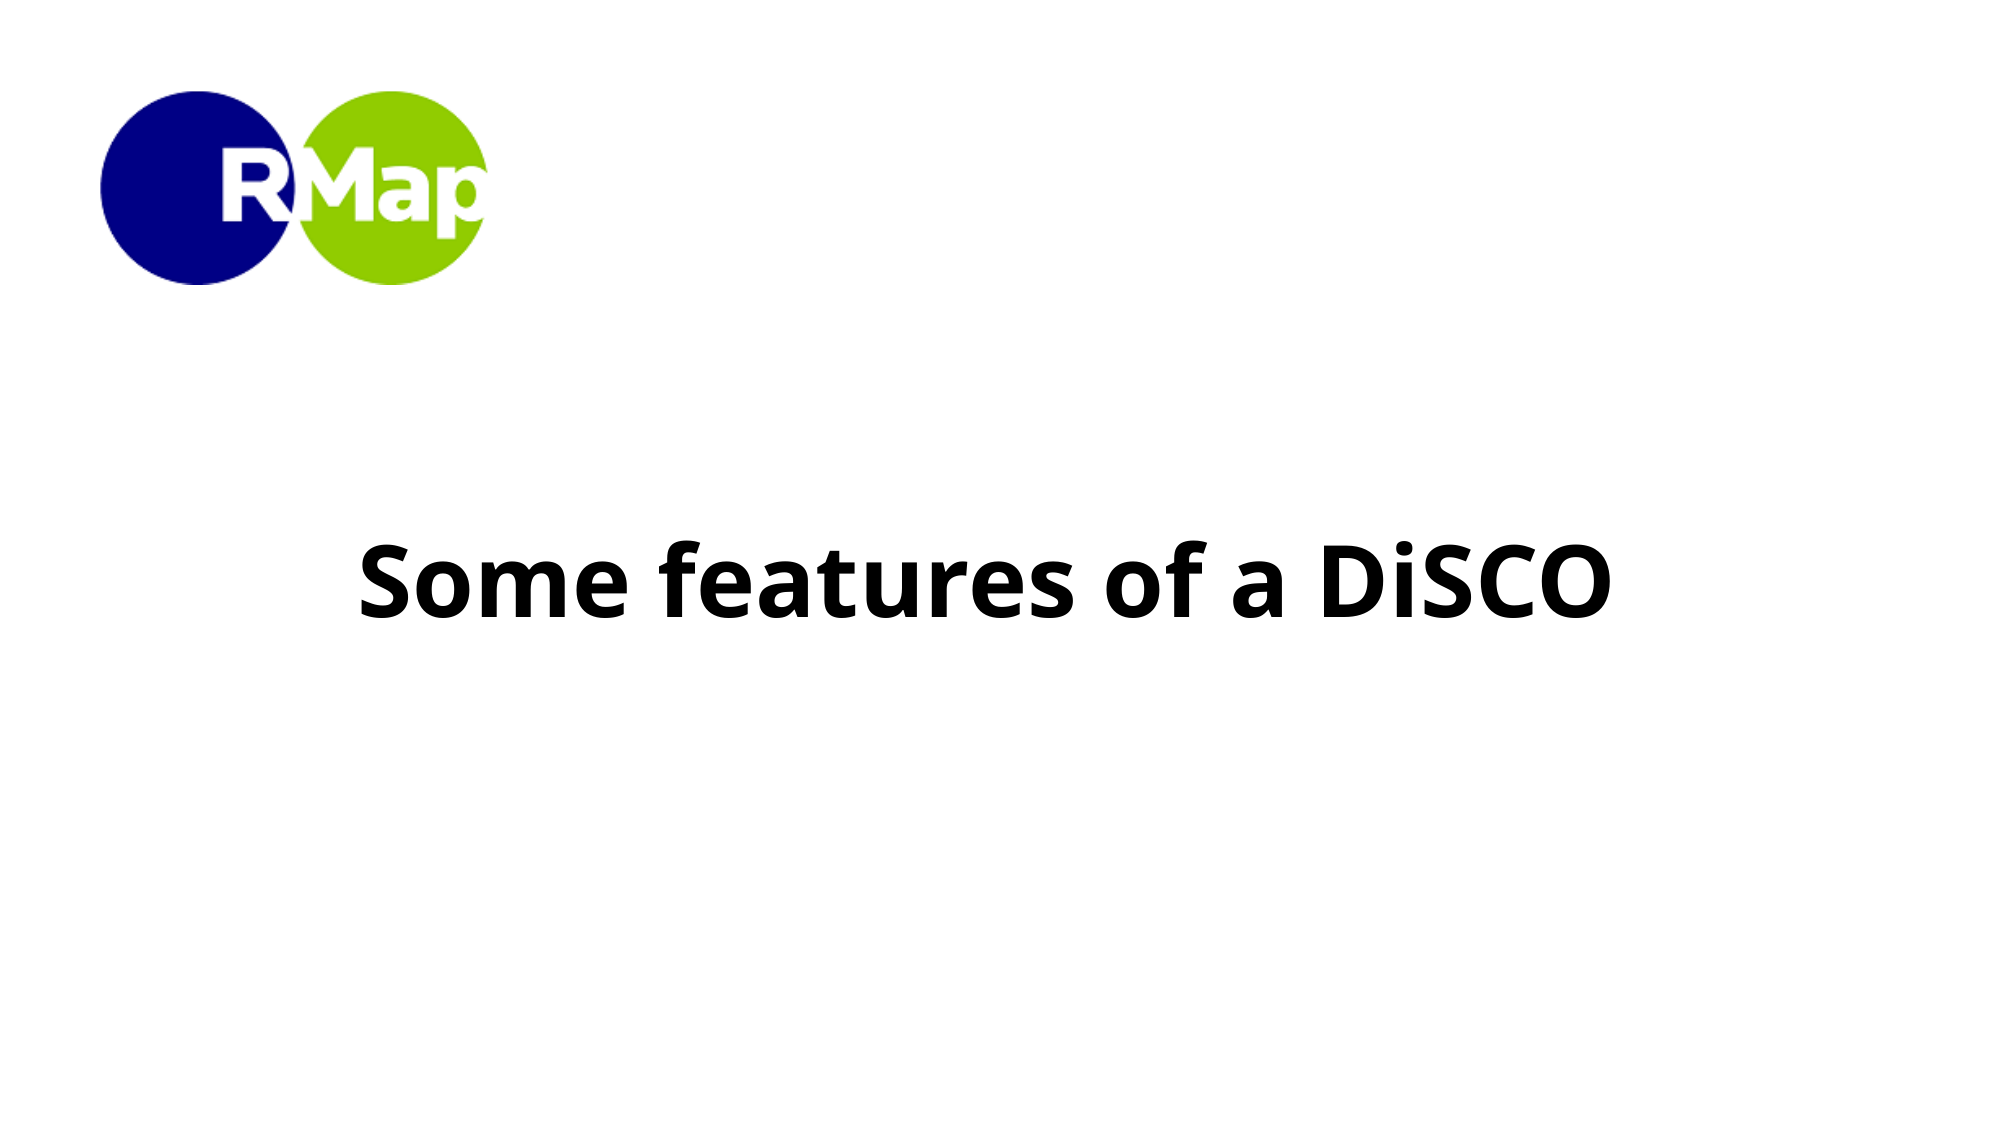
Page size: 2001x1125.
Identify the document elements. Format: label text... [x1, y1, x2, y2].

text_box Some features of a DiSCO [294, 432, 1680, 738]
picture [99, 90, 491, 285]
